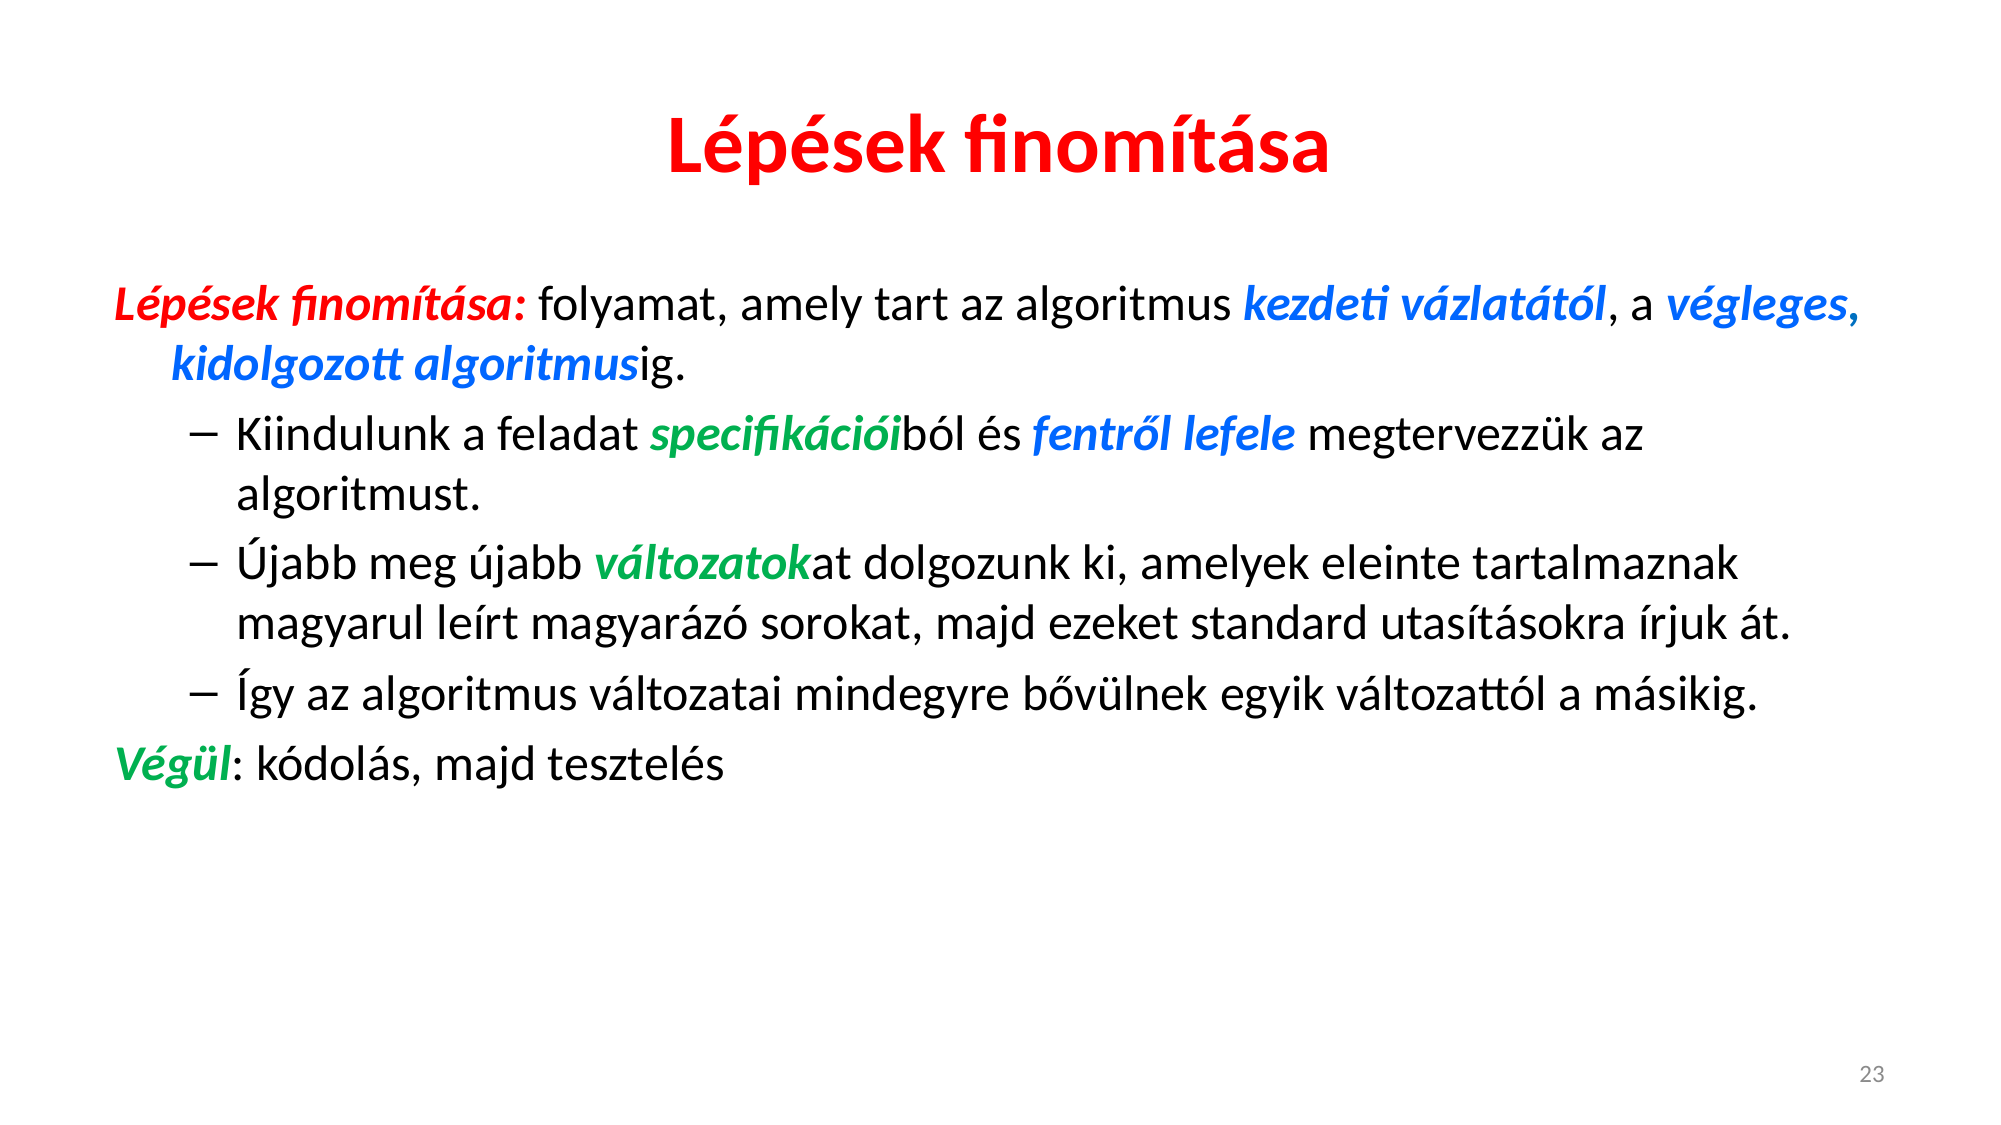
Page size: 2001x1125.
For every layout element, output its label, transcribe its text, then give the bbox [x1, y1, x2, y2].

slide_number 23 [1433, 1042, 1900, 1103]
list Lépések finomítása: folyamat, amely tart az algoritmus kezdeti vázlatától, a végleges, kidolgozott algoritmusig. Kiindulunk a feladat specifikációiból és fentről lefele megtervezzük az algoritmust. Újabb meg újabb változatokat dolgozunk ki, amelyek eleinte tartalmaznak magyarul leírt magyarázó sorokat, majd ezeket standard utasításokra írjuk át. Így az algoritmus változatai mindegyre bővülnek egyik változattól a másikig. Végül: kódolás, majd tesztelés [99, 262, 1900, 1005]
title Lépések finomítása [99, 45, 1900, 233]
